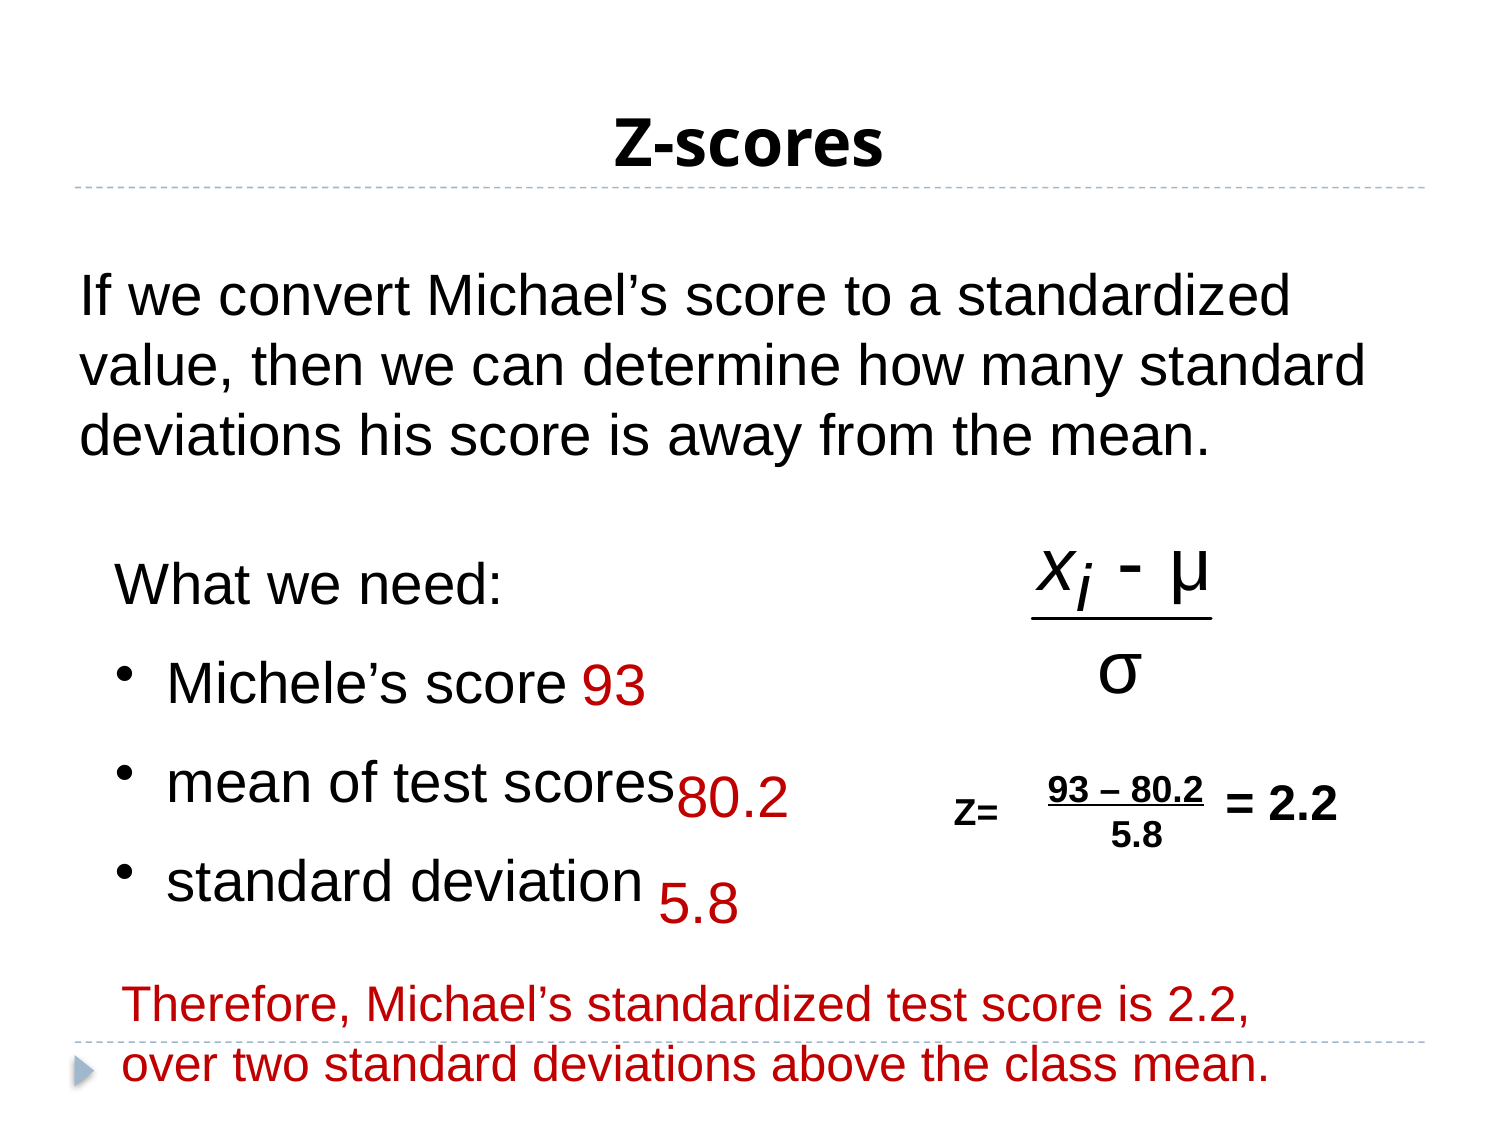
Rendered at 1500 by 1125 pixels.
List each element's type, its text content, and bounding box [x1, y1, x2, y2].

text_box 5.8 [643, 857, 804, 943]
text_box 93 [566, 639, 668, 725]
text_box What we need: Michele’s score mean of test scores standard deviation [100, 538, 727, 921]
text_box = 2.2 [1241, 763, 1430, 838]
text_box Z= [938, 780, 1022, 841]
text_box 93 – 80.2 5.8 [980, 757, 1241, 862]
text_box If we convert Michael’s score to a standardized value, then we can determine how many standard deviations his score is away from the mean. [64, 249, 1418, 475]
title Z-scores [75, 37, 1425, 188]
text_box [1241, 775, 1404, 836]
text_box Therefore, Michael’s standardized test score is 2.2, over two standard deviations above the class mean. [106, 964, 1359, 1099]
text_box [1021, 520, 1228, 706]
text_box 80.2 [661, 751, 839, 837]
